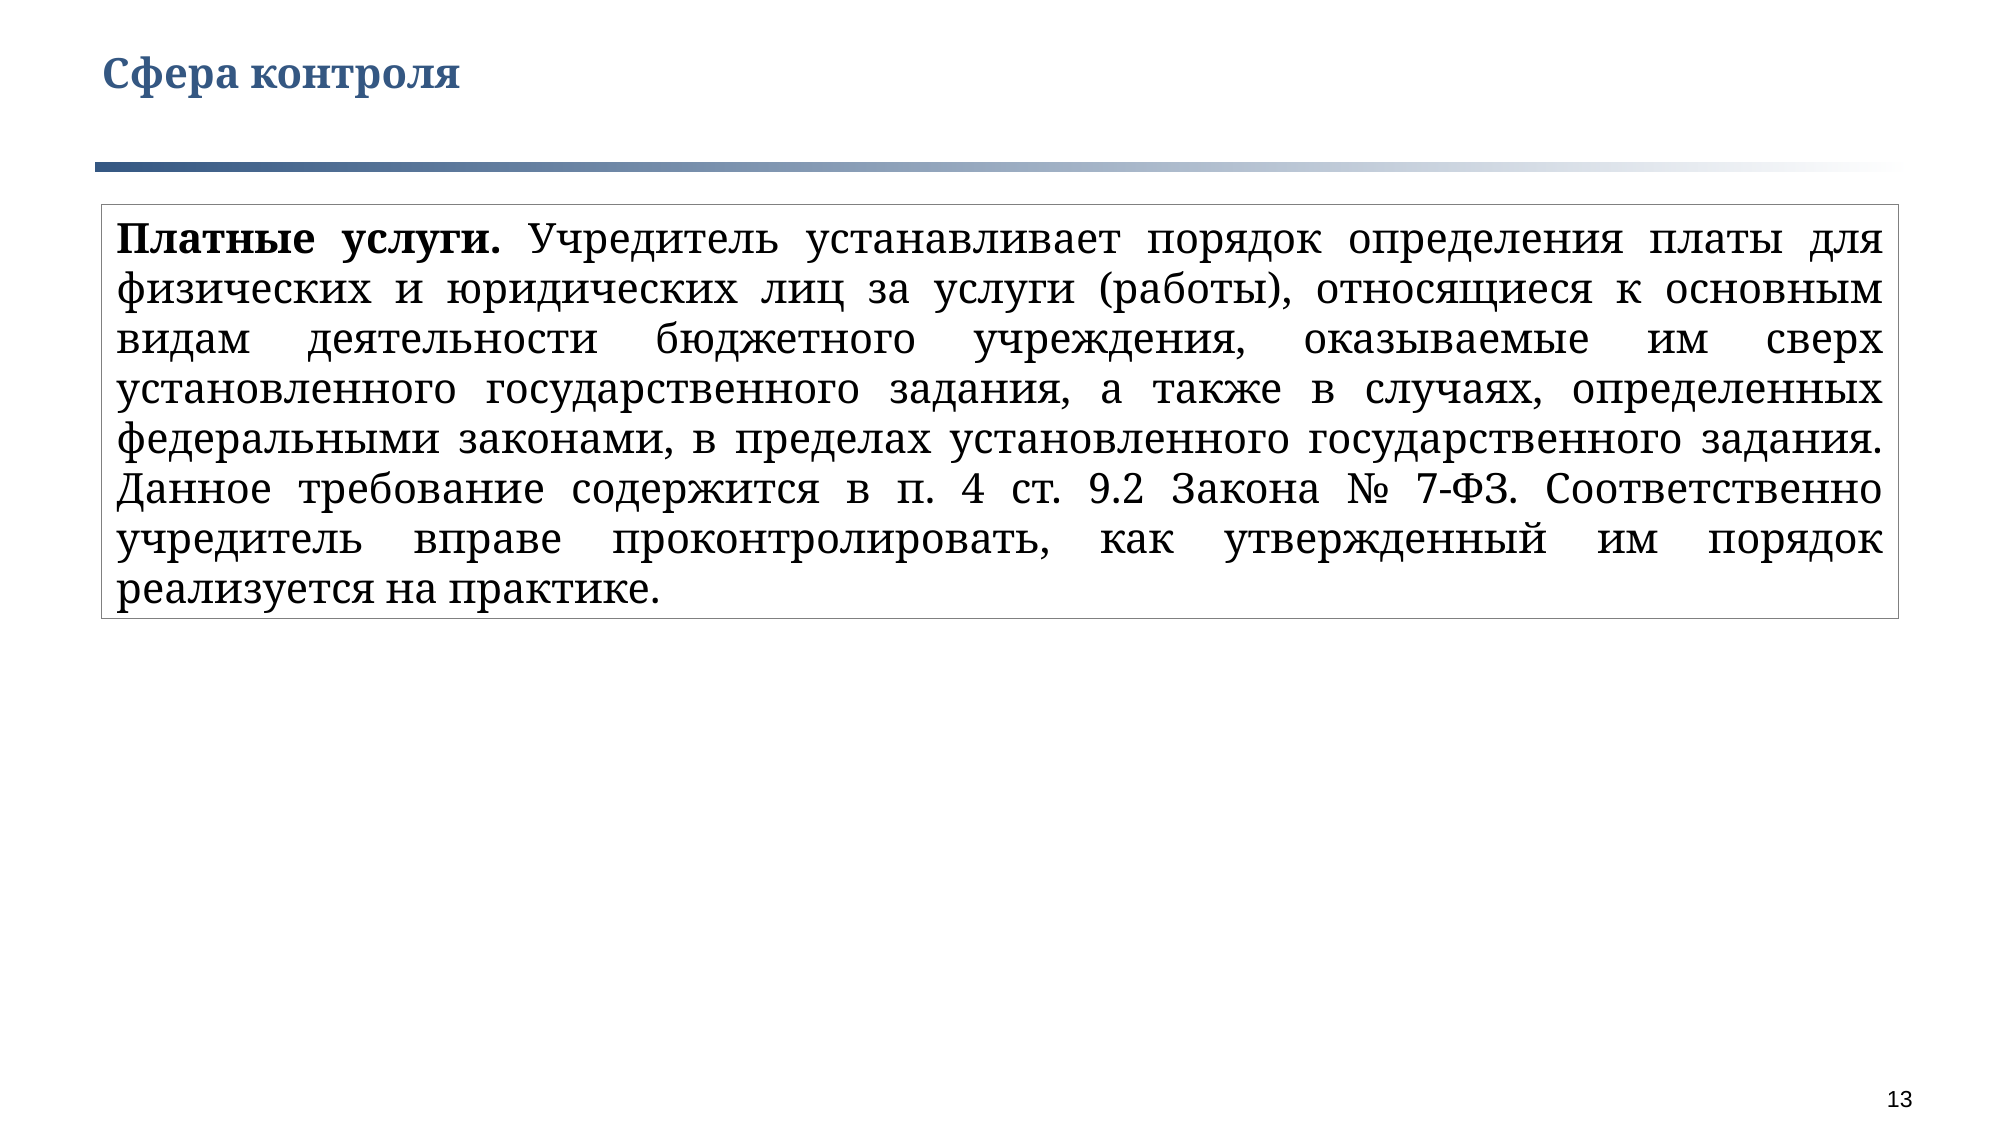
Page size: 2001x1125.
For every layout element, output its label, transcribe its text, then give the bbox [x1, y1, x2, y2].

text_box Платные услуги. Учредитель устанавливает порядок определения платы для физических и юридических лиц за услуги (работы), относящиеся к основным видам деятельности бюджетного учреждения, оказываемые им сверх установленного государственного задания, а также в случаях, определенных федеральными законами, в пределах установленного государственного задания. Данное требование содержится в п. 4 ст. 9.2 Закона № 7-ФЗ. Соответственно учредитель вправе проконтролировать, как утвержденный им порядок реализуется на практике. [101, 204, 1899, 619]
text_box Сфера контроля [87, 39, 1748, 131]
